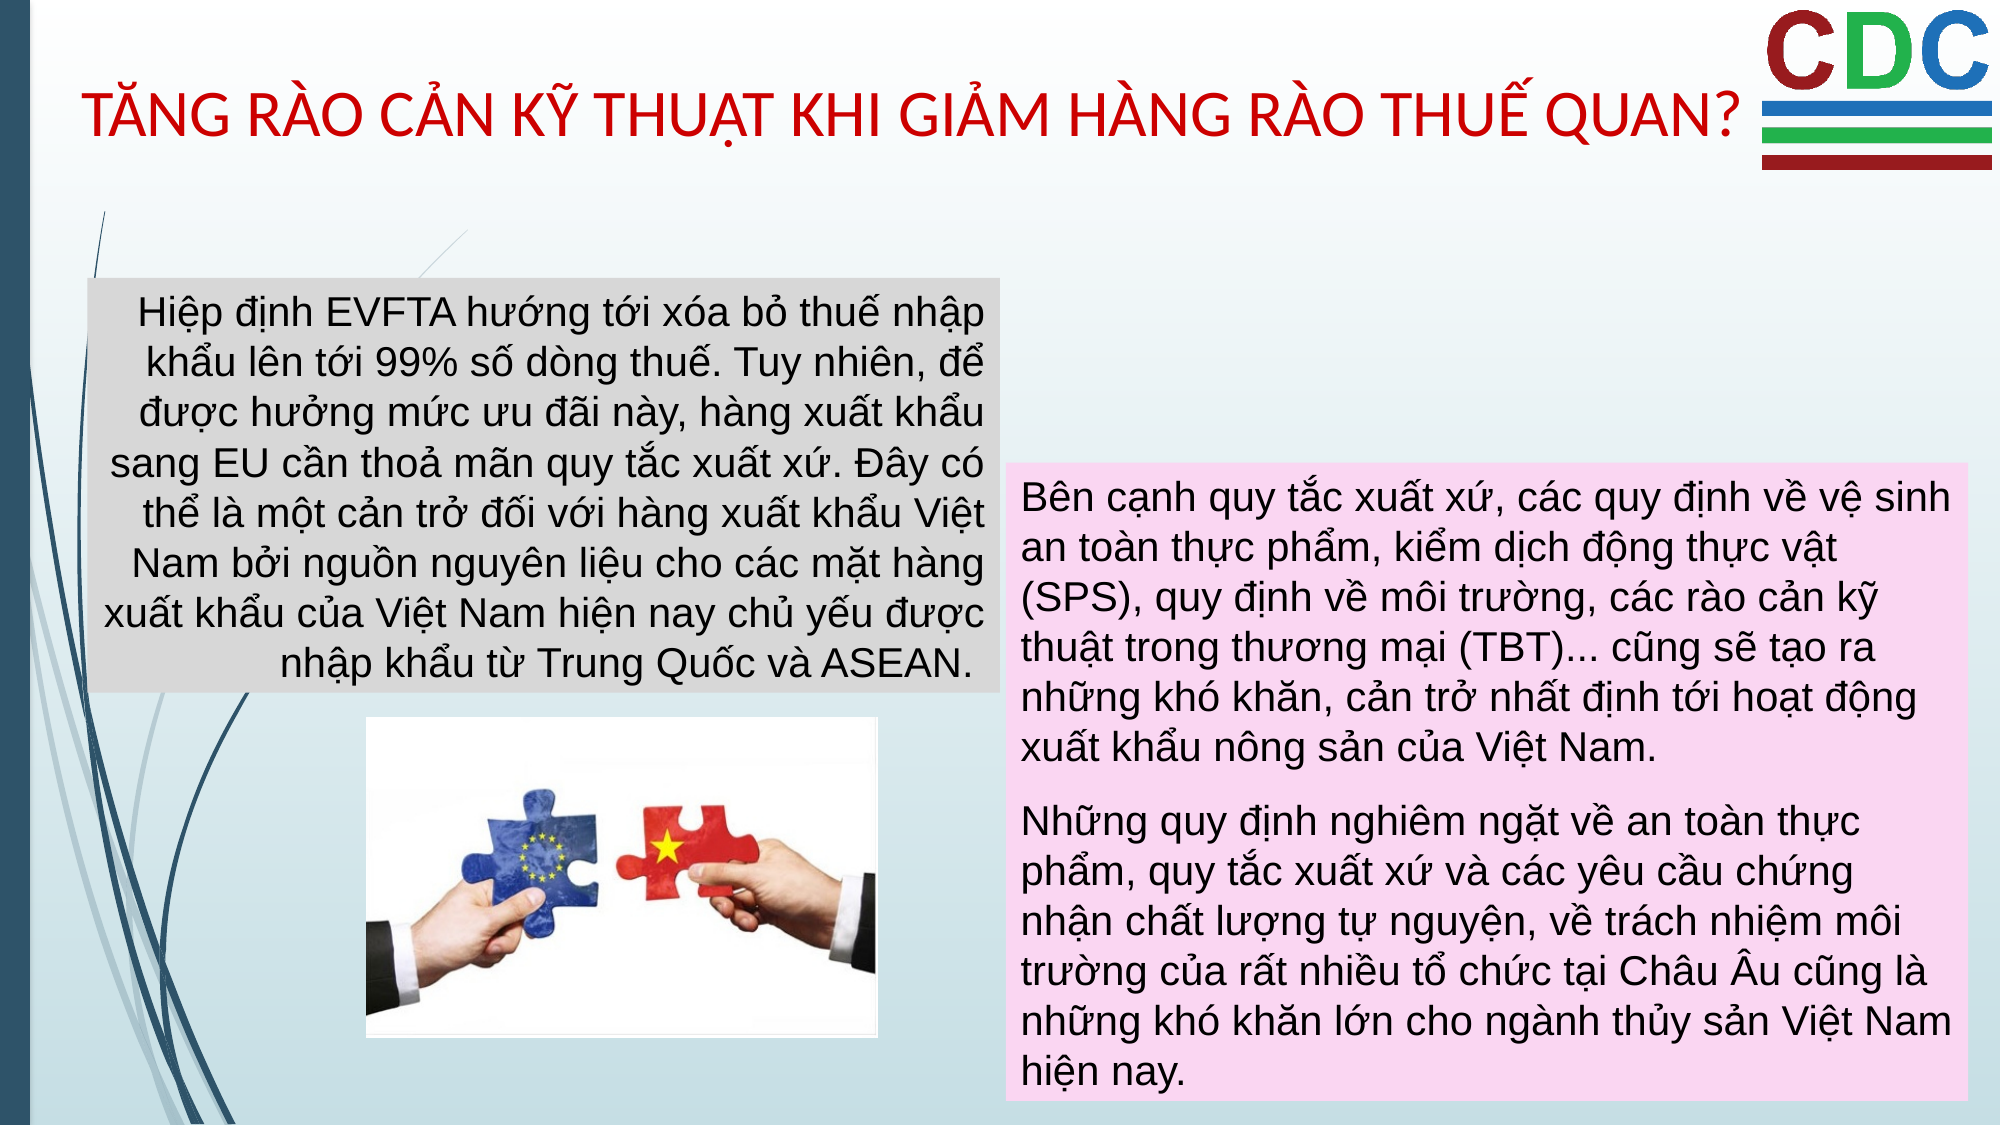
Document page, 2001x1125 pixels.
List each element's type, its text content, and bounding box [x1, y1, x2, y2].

text_box TĂNG RÀO CẢN KỸ THUẬT KHI GIẢM HÀNG RÀO THUẾ QUAN? [62, 62, 1757, 158]
picture [365, 717, 879, 1038]
picture [1762, 10, 1992, 170]
text_box Hiệp định EVFTA hướng tới xóa bỏ thuế nhập khẩu lên tới 99% số dòng thuế. Tuy nhiên, để được hưởng mức ưu đãi này, hàng xuất khẩu sang EU cần thoả mãn quy tắc xuất xứ. Đây có thể là một cản trở đối với hàng xuất khẩu Việt Nam bởi nguồn nguyên liệu cho các mặt hàng xuất khẩu của Việt Nam hiện nay chủ yếu được nhập khẩu từ Trung Quốc và ASEAN. [87, 277, 1000, 693]
text_box Bên cạnh quy tắc xuất xứ, các quy định về vệ sinh an toàn thực phẩm, kiểm dịch động thực vật (SPS), quy định về môi trường, các rào cản kỹ thuật trong thương mại (TBT)... cũng sẽ tạo ra những khó khăn, cản trở nhất định tới hoạt động xuất khẩu nông sản của Việt Nam. Những quy định nghiêm ngặt về an toàn thực phẩm, quy tắc xuất xứ và các yêu cầu chứng nhận chất lượng tự nguyện, về trách nhiệm môi trường của rất nhiều tổ chức tại Châu Âu cũng là những khó khăn lớn cho ngành thủy sản Việt Nam hiện nay. [1005, 462, 1969, 1101]
